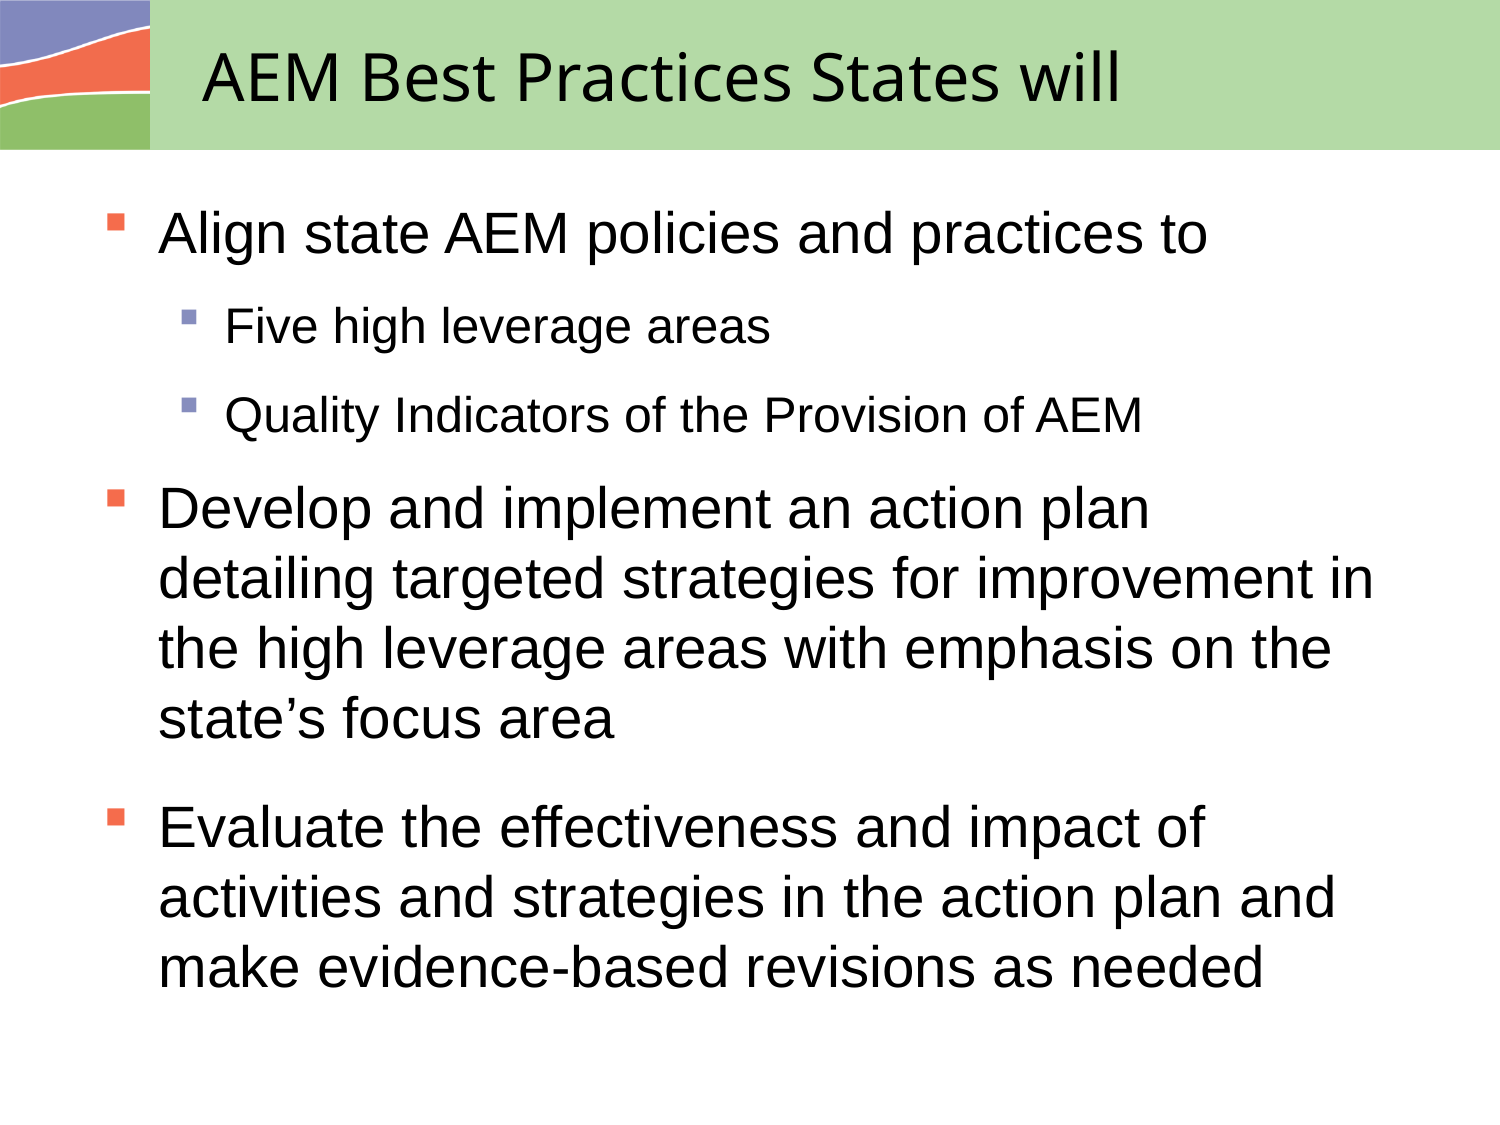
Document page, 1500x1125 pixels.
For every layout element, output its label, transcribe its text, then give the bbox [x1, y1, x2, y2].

list Align state AEM policies and practices to Five high leverage areas Quality Indicators of the Provision of AEM Develop and implement an action plan detailing targeted strategies for improvement in the high leverage areas with emphasis on the state’s focus area Evaluate the effectiveness and impact of activities and strategies in the action plan and make evidence-based revisions as needed [87, 187, 1401, 1063]
title AEM Best Practices States will [149, 0, 1500, 151]
picture [0, 0, 149, 150]
